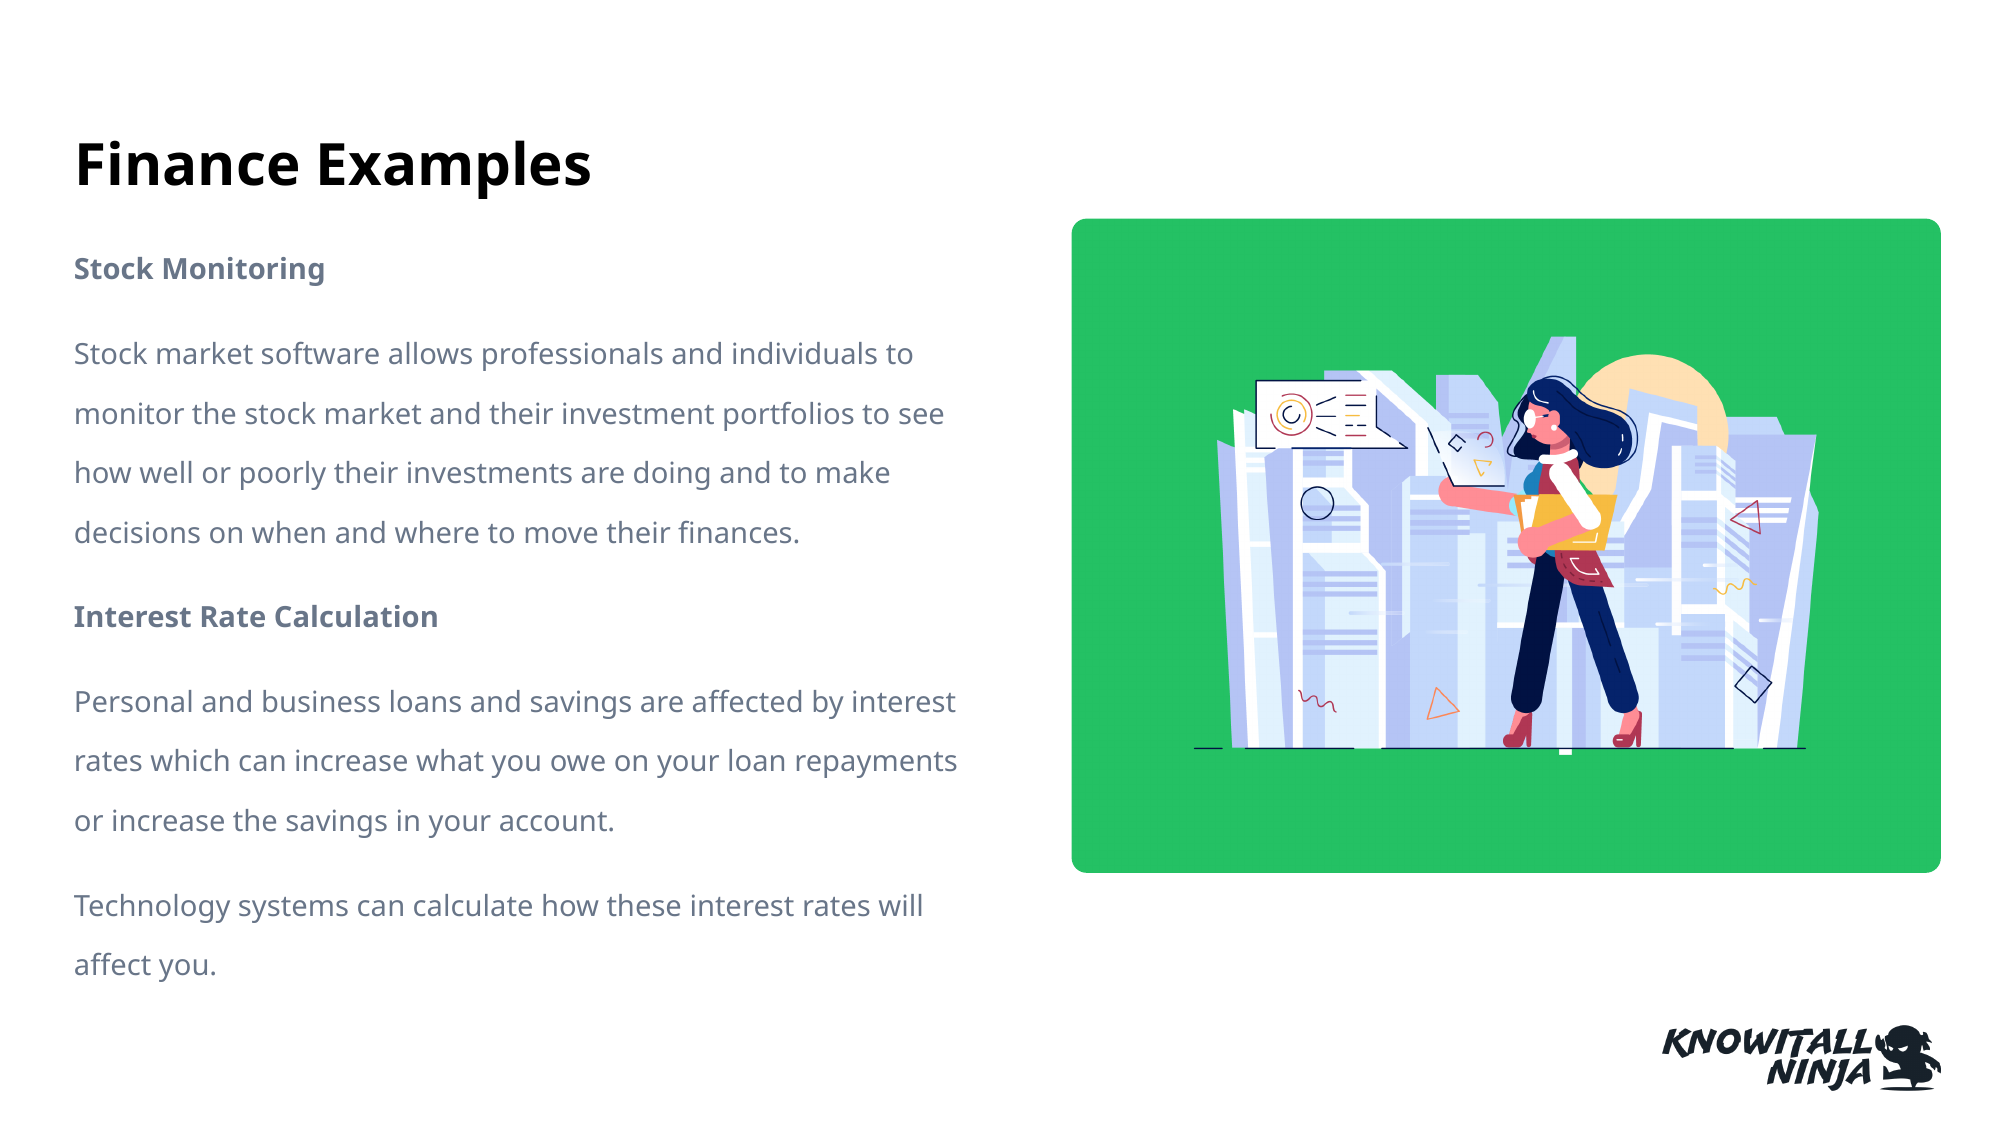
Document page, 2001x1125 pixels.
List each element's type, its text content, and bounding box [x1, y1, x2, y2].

title Finance Examples [59, 117, 1000, 206]
picture [1662, 1025, 1941, 1091]
list Stock Monitoring Stock market software allows professionals and individuals to monitor the stock market and their investment portfolios to see how well or poorly their investments are doing and to make decisions on when and where to move their finances. Interest Rate Calculation Personal and business loans and savings are affected by interest rates which can increase what you owe on your loan repayments or increase the savings in your account. Technology systems can calculate how these interest rates will affect you. [59, 218, 1000, 1091]
picture [1071, 218, 1942, 874]
